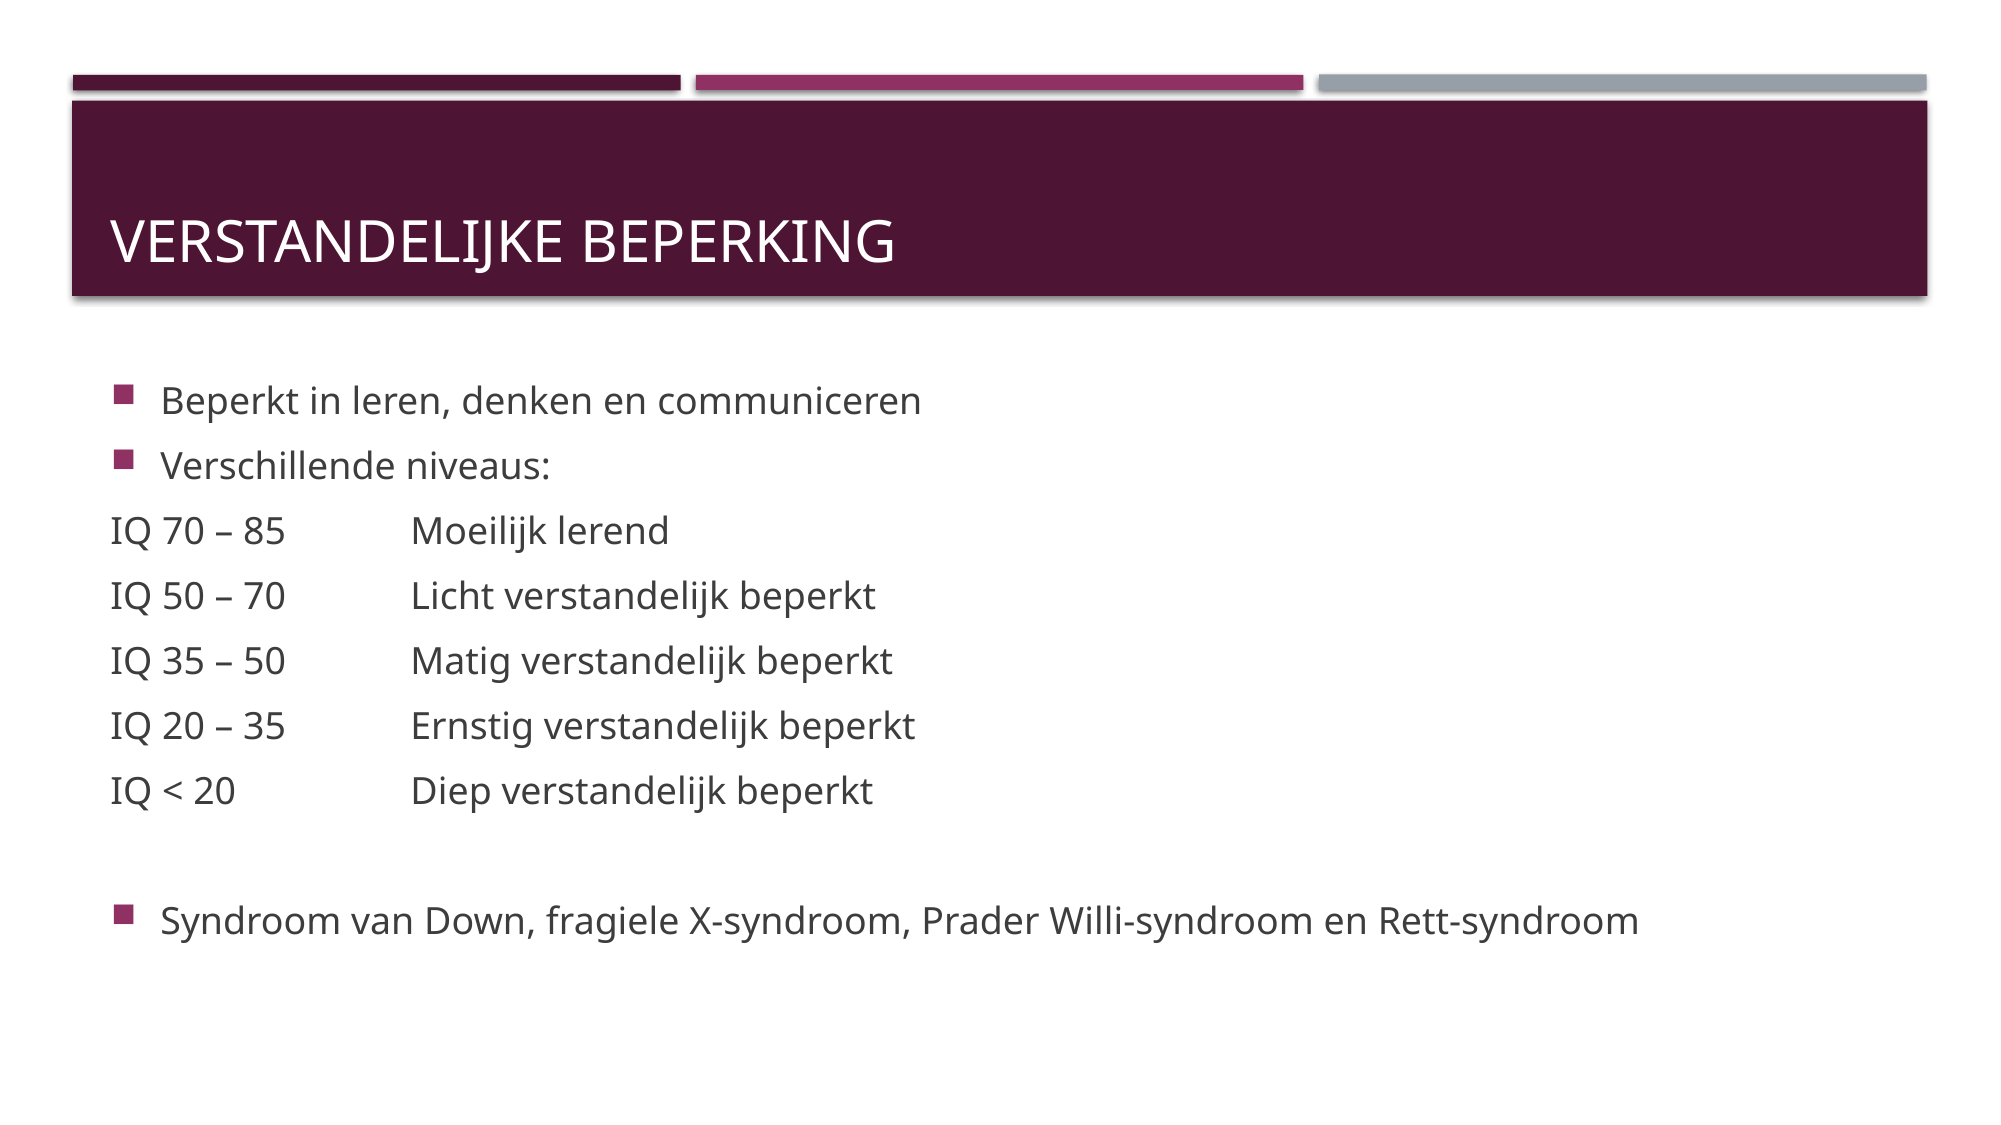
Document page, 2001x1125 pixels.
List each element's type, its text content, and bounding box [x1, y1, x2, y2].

list Beperkt in leren, denken en communiceren Verschillende niveaus: IQ 70 – 85 Moeilijk lerend IQ 50 – 70 Licht verstandelijk beperkt IQ 35 – 50 Matig verstandelijk beperkt IQ 20 – 35 Ernstig verstandelijk beperkt IQ < 20 Diep verstandelijk beperkt Syndroom van Down, fragiele X-syndroom, Prader Willi-syndroom en Rett-syndroom [95, 357, 1905, 962]
title Verstandelijke beperking [95, 115, 1905, 282]
